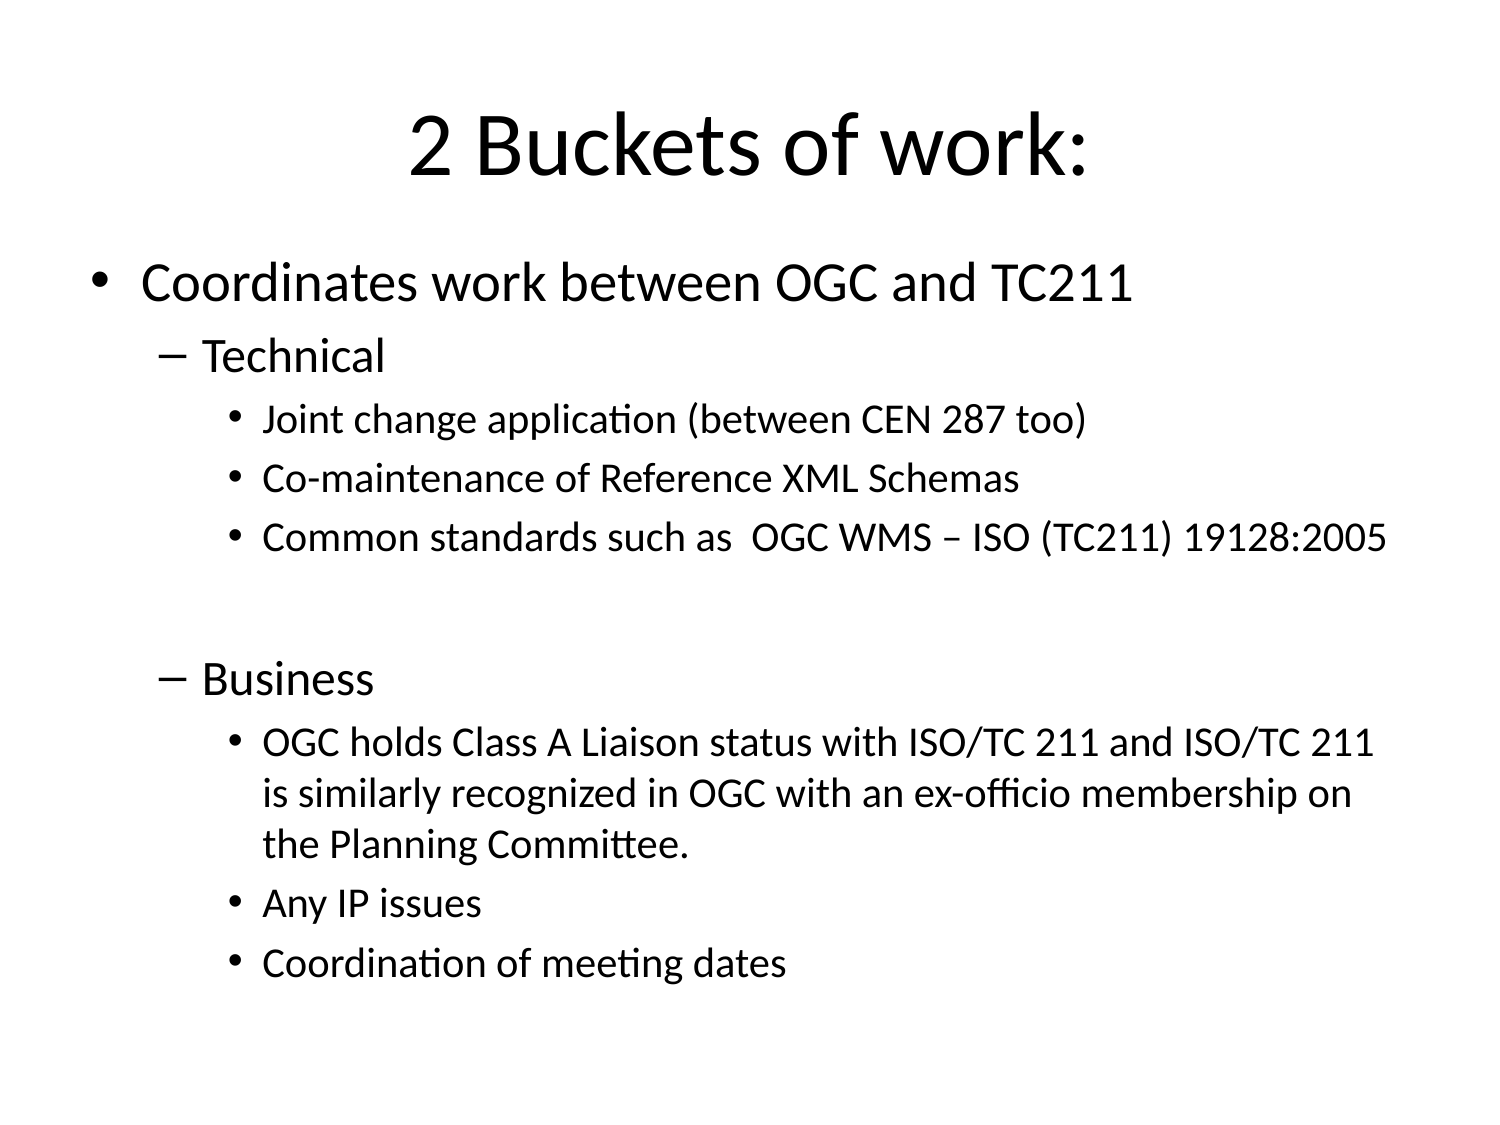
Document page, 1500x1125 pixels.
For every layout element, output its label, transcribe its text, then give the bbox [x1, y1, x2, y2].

title 2 Buckets of work: [75, 45, 1425, 233]
list Coordinates work between OGC and TC211 Technical Joint change application (between CEN 287 too) Co-maintenance of Reference XML Schemas Common standards such as OGC WMS – ISO (TC211) 19128:2005 Business OGC holds Class A Liaison status with ISO/TC 211 and ISO/TC 211 is similarly recognized in OGC with an ex-officio membership on the Planning Committee. Any IP issues Coordination of meeting dates [75, 237, 1425, 1005]
